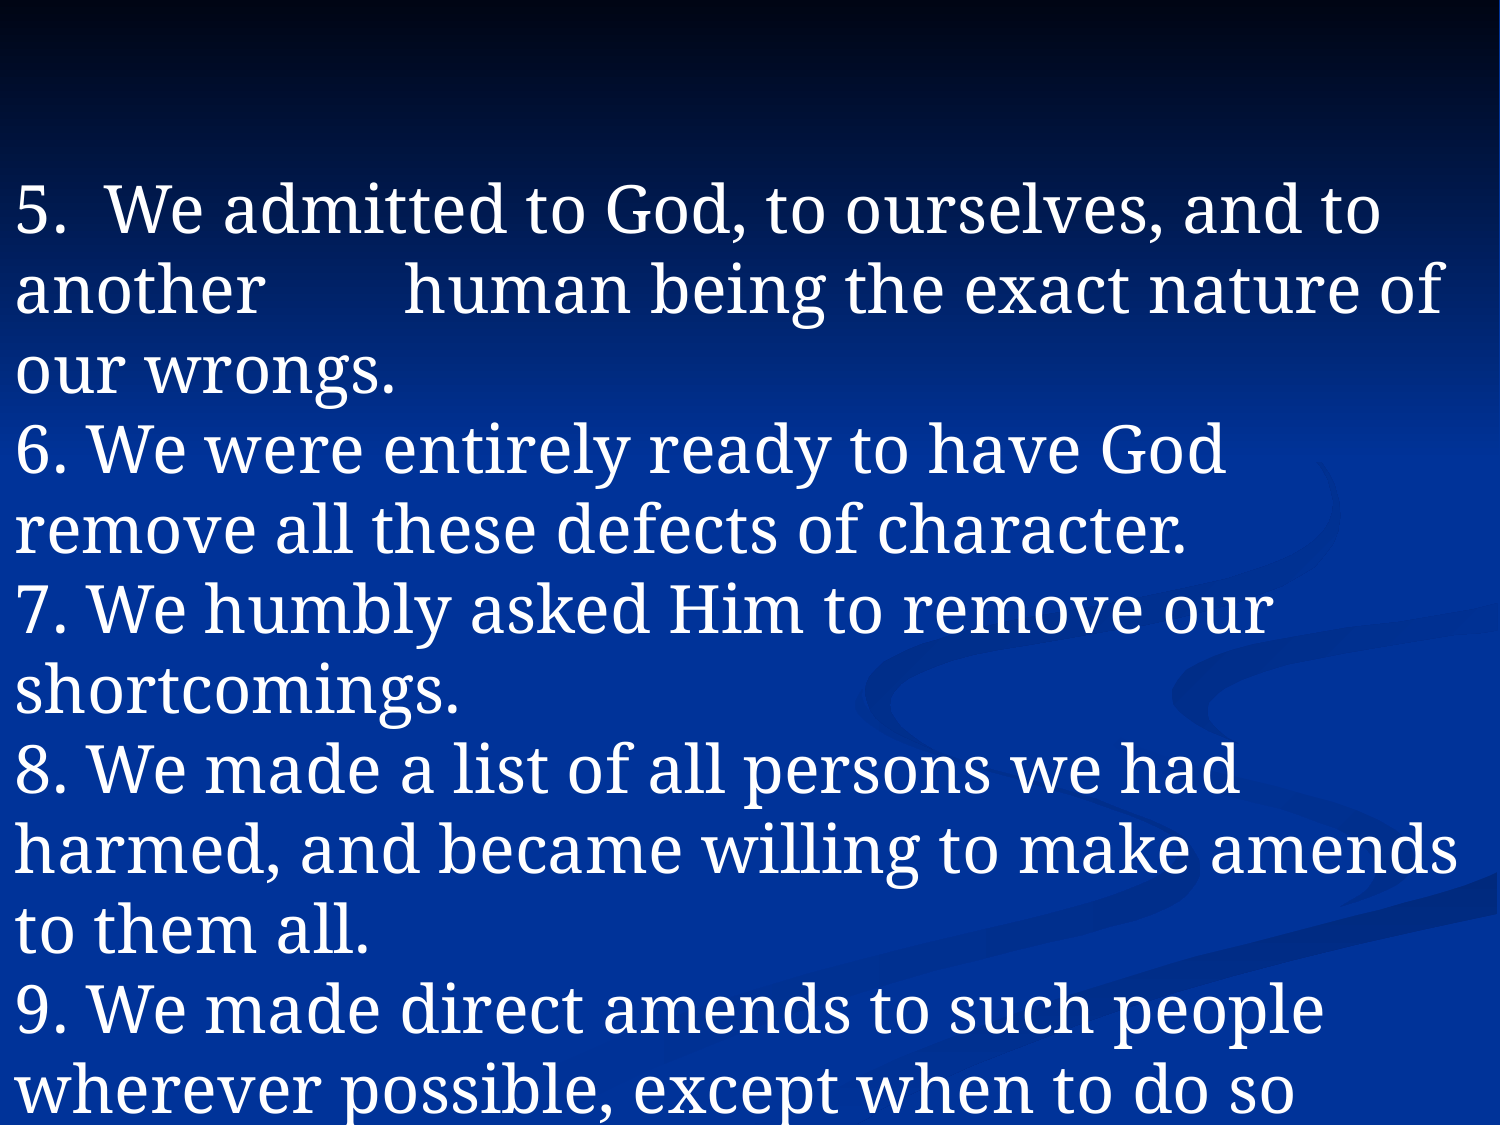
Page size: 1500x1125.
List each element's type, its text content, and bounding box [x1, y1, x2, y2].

text_box 5. We admitted to God, to ourselves, and to another human being the exact nature of our wrongs. 6. We were entirely ready to have God remove all these defects of character. 7. We humbly asked Him to remove our shortcomings. 8. We made a list of all persons we had harmed, and became willing to make amends to them all. 9. We made direct amends to such people wherever possible, except when to do so would injure them or others. [0, 0, 1500, 1125]
